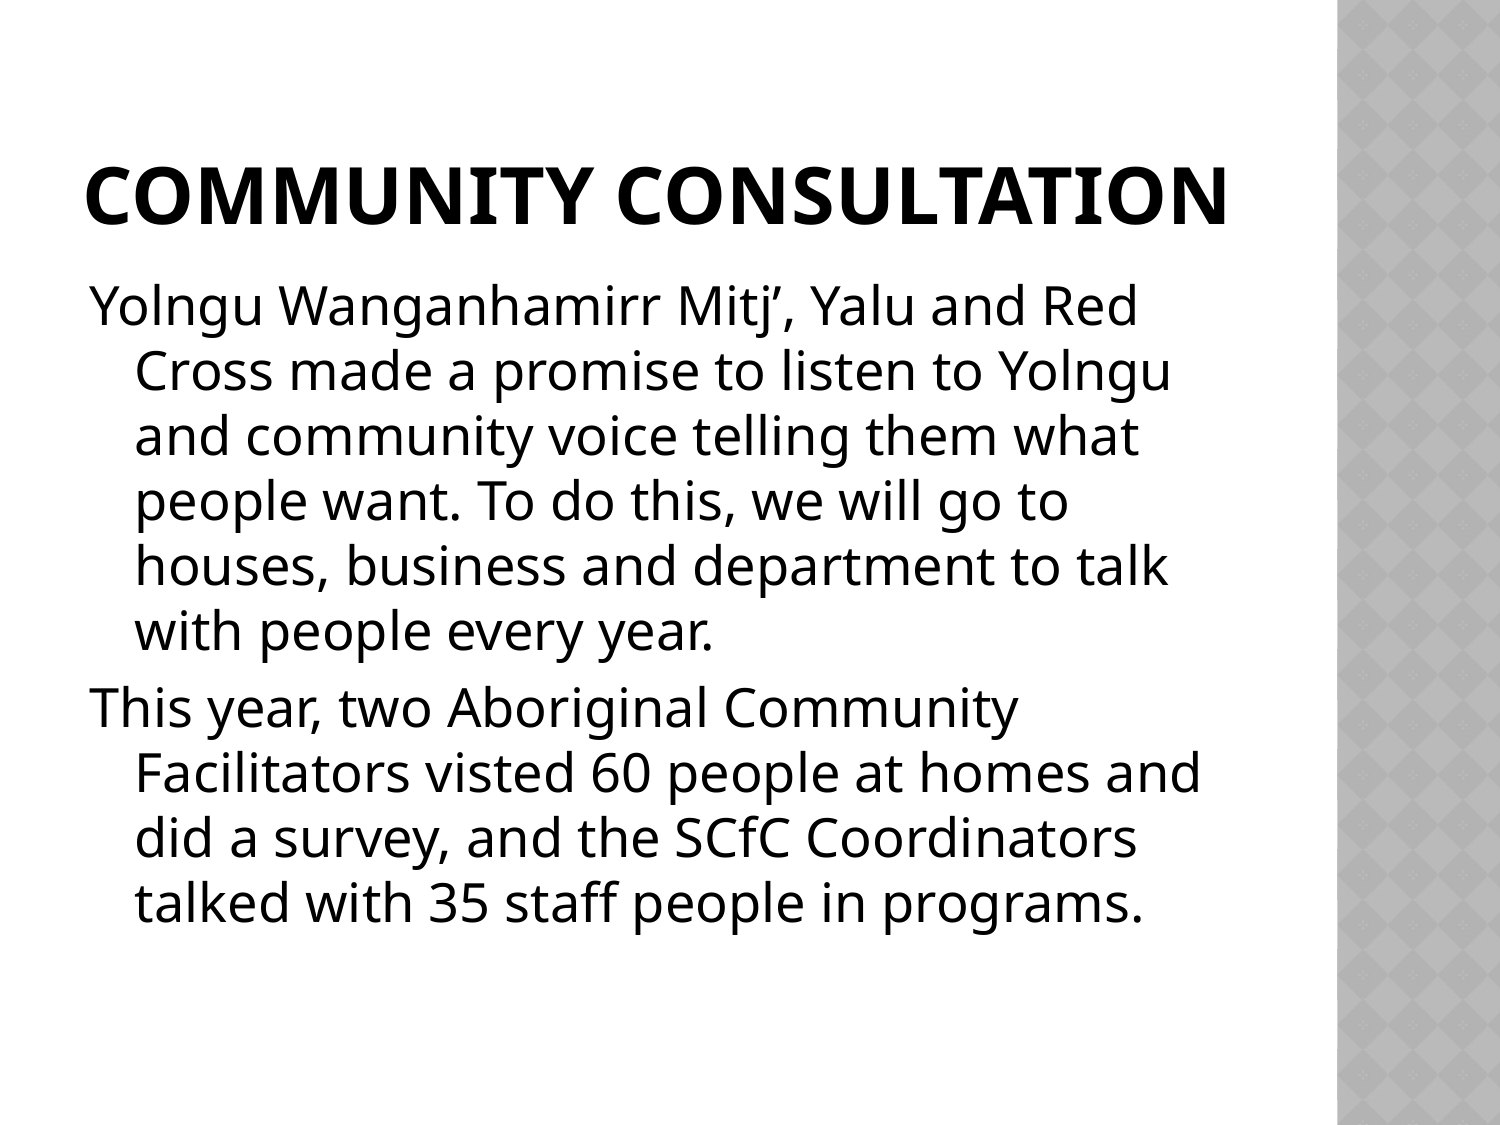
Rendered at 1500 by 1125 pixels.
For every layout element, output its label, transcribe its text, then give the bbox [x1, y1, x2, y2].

title Community consultation [75, 52, 1263, 240]
list Yolngu Wanganhamirr Mitj’, Yalu and Red Cross made a promise to listen to Yolngu and community voice telling them what people want. To do this, we will go to houses, business and department to talk with people every year. This year, two Aboriginal Community Facilitators visted 60 people at homes and did a survey, and the SCfC Coordinators talked with 35 staff people in programs. [75, 264, 1263, 1059]
